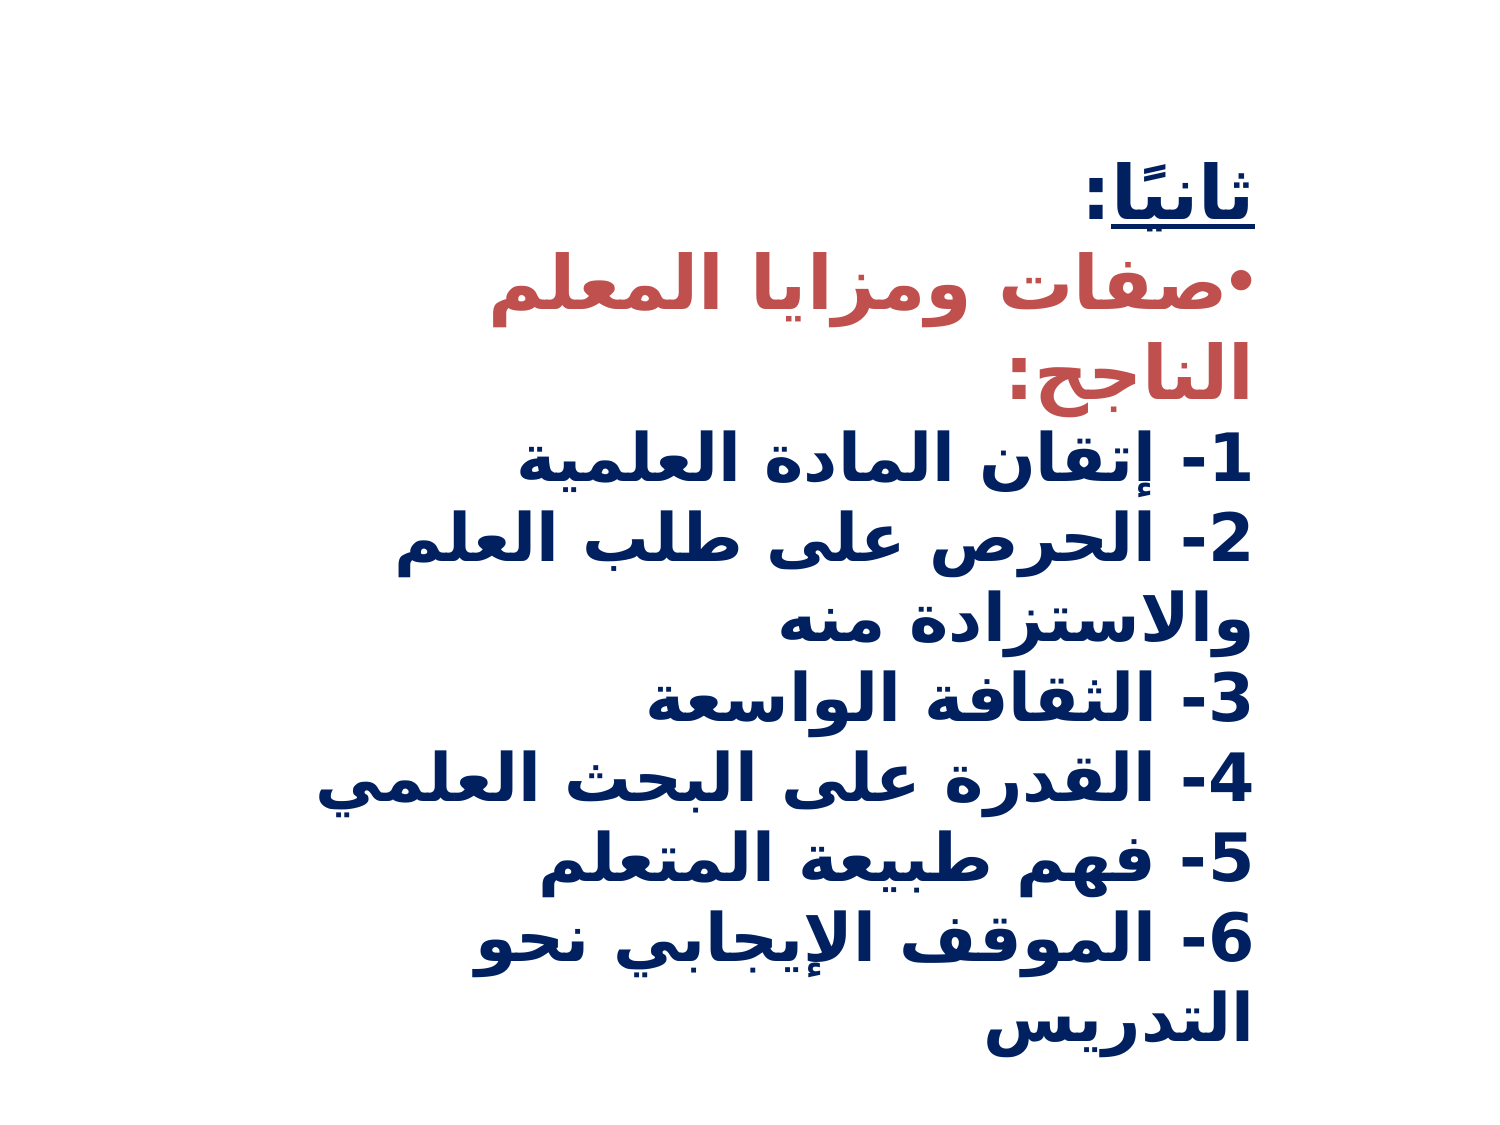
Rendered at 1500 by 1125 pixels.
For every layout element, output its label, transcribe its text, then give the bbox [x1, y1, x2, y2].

text_box ثانيًا: صفات ومزايا المعلم الناجح: 1- إتقان المادة العلمية 2- الحرص على طلب العلم والاستزادة منه 3- الثقافة الواسعة 4- القدرة على البحث العلمي 5- فهم طبيعة المتعلم 6- الموقف الإيجابي نحو التدريس [242, 137, 1270, 1125]
